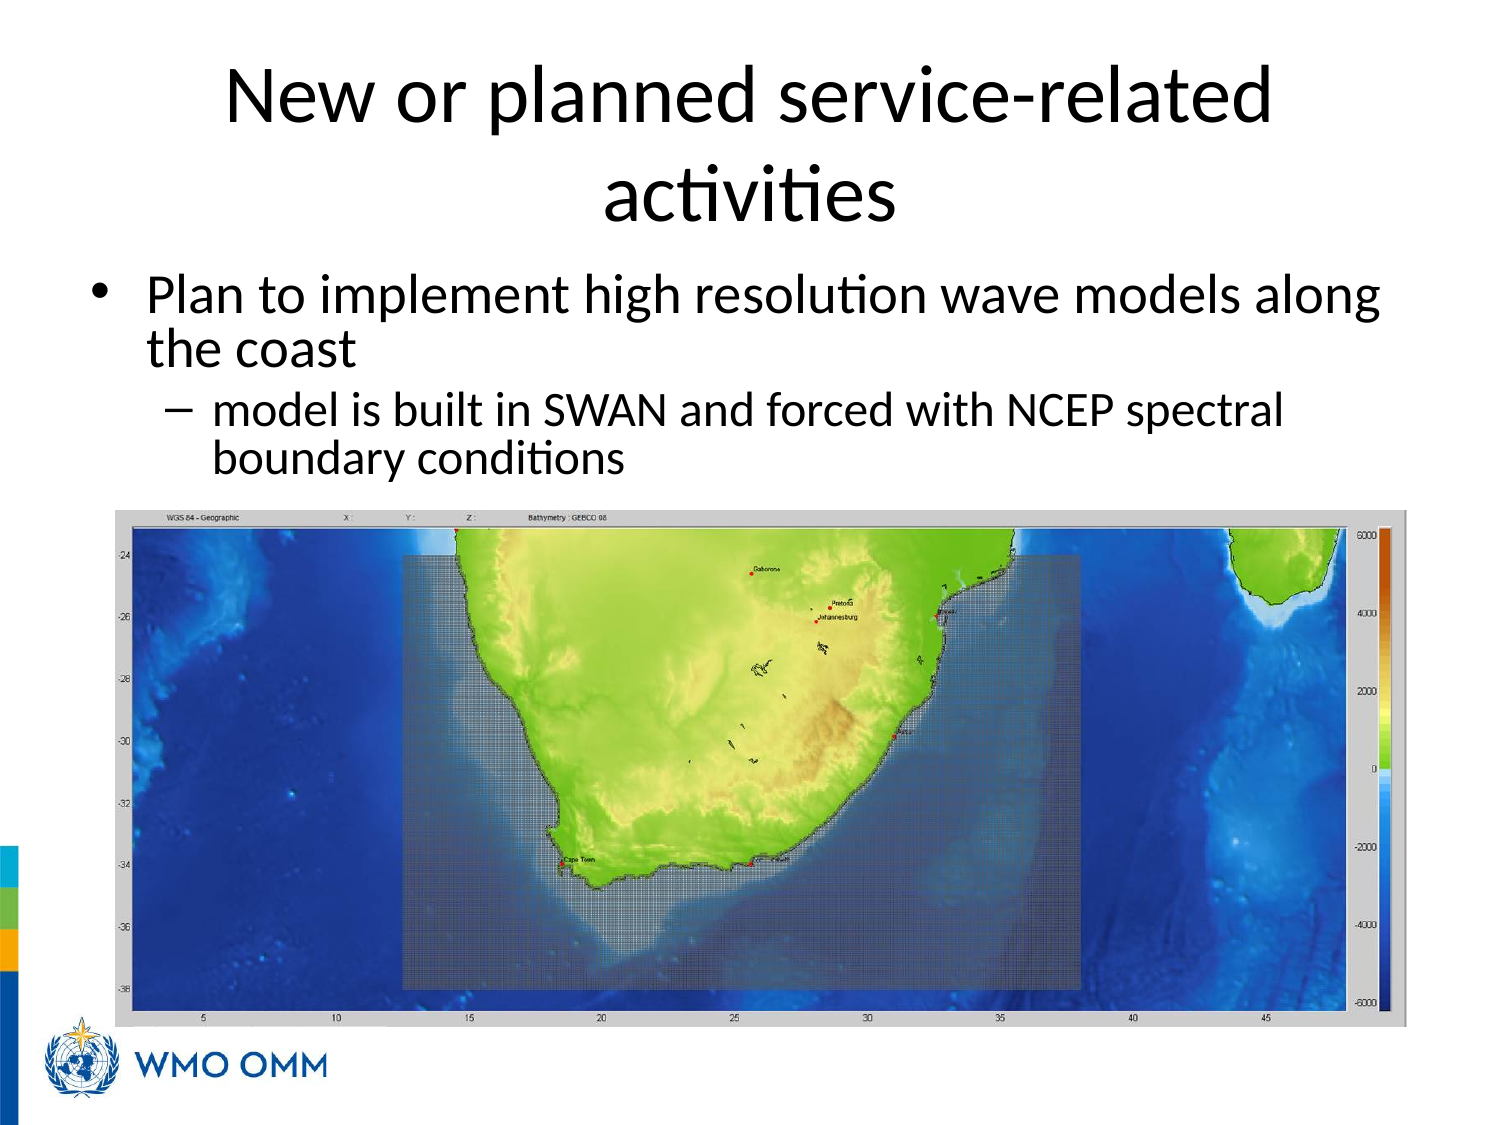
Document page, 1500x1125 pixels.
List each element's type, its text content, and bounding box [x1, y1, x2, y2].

list Plan to implement high resolution wave models along the coast model is built in SWAN and forced with NCEP spectral boundary conditions [75, 262, 1425, 511]
picture [0, 510, 1407, 1125]
title New or planned service-related activities [75, 45, 1425, 233]
